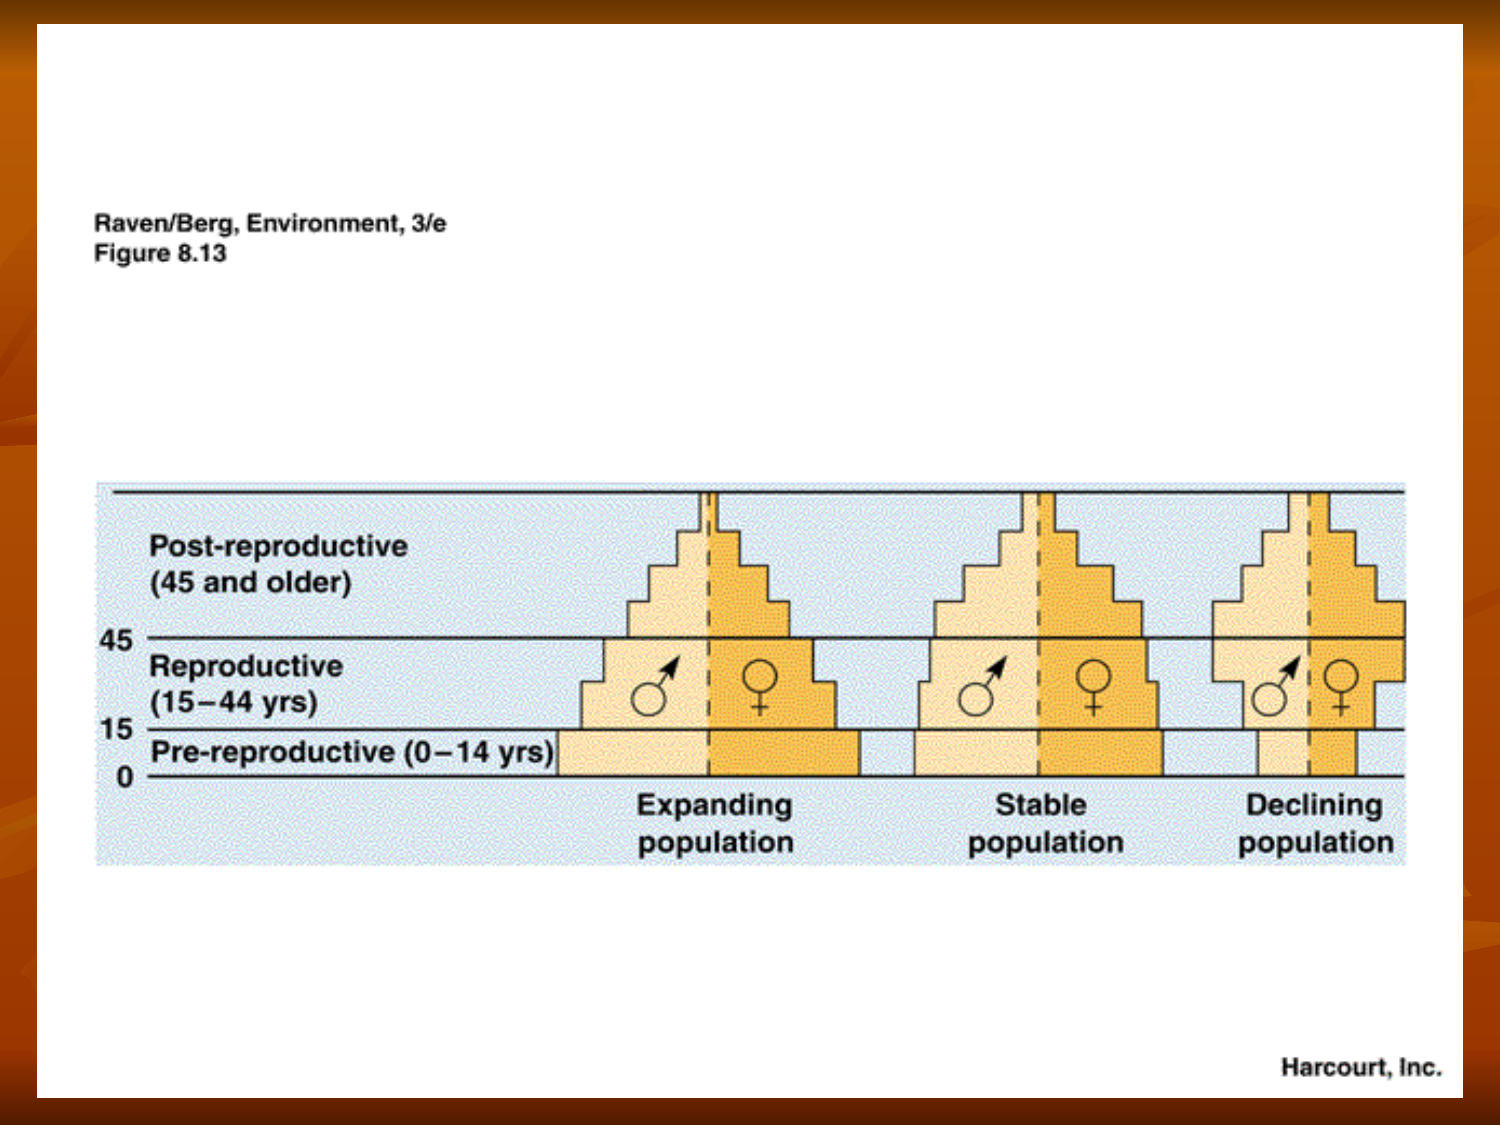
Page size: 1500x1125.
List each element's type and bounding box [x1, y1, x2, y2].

list [37, 24, 1463, 1098]
